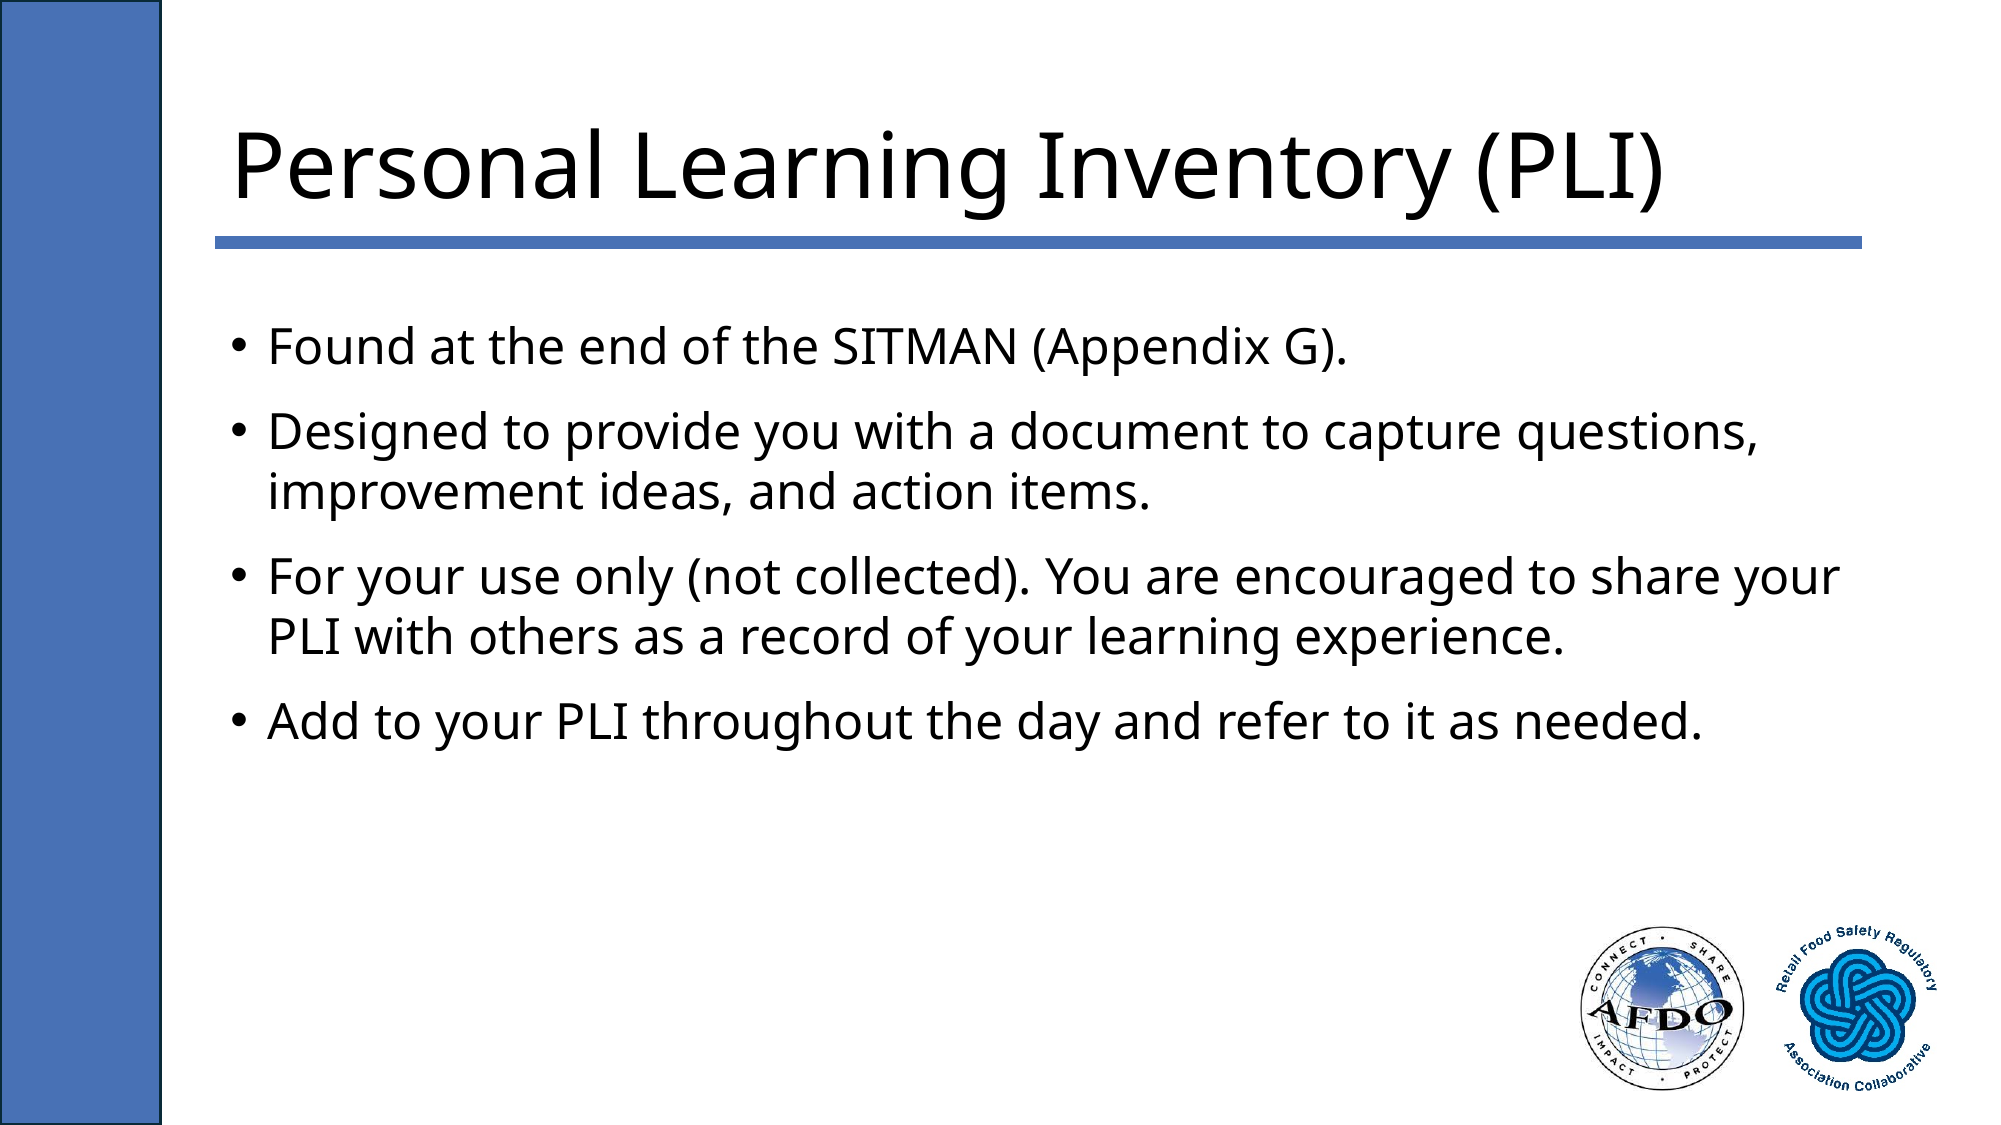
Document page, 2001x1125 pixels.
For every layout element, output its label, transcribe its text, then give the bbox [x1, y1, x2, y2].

picture [1579, 960, 1745, 1091]
picture [1776, 925, 1937, 1091]
title Personal Learning Inventory (PLI) [215, 110, 1863, 227]
list Found at the end of the SITMAN (Appendix G). Designed to provide you with a document to capture questions, improvement ideas, and action items. For your use only (not collected). You are encouraged to share your PLI with others as a record of your learning experience. Add to your PLI throughout the day and refer to it as needed. [215, 306, 1863, 960]
